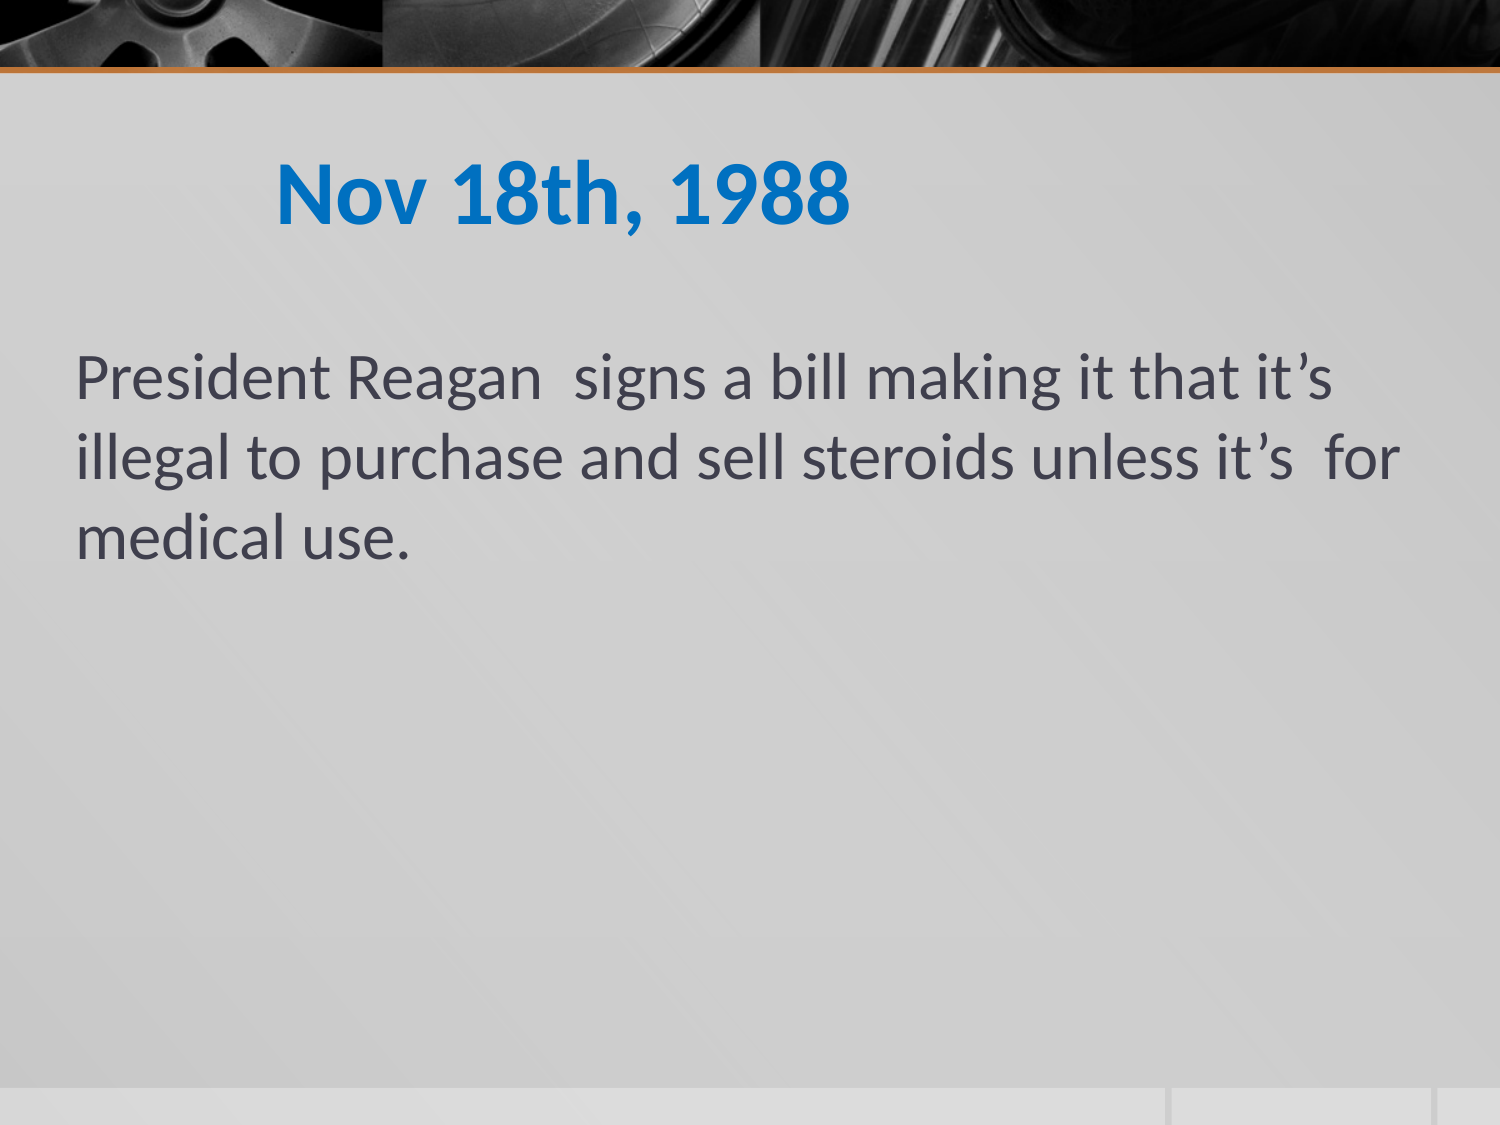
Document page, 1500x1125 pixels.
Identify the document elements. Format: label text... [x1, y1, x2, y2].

list President Reagan signs a bill making it that it’s illegal to purchase and sell steroids unless it’s for medical use. [75, 324, 1425, 1005]
title Nov 18th, 1988 [275, 112, 1500, 263]
picture [0, 0, 1500, 67]
